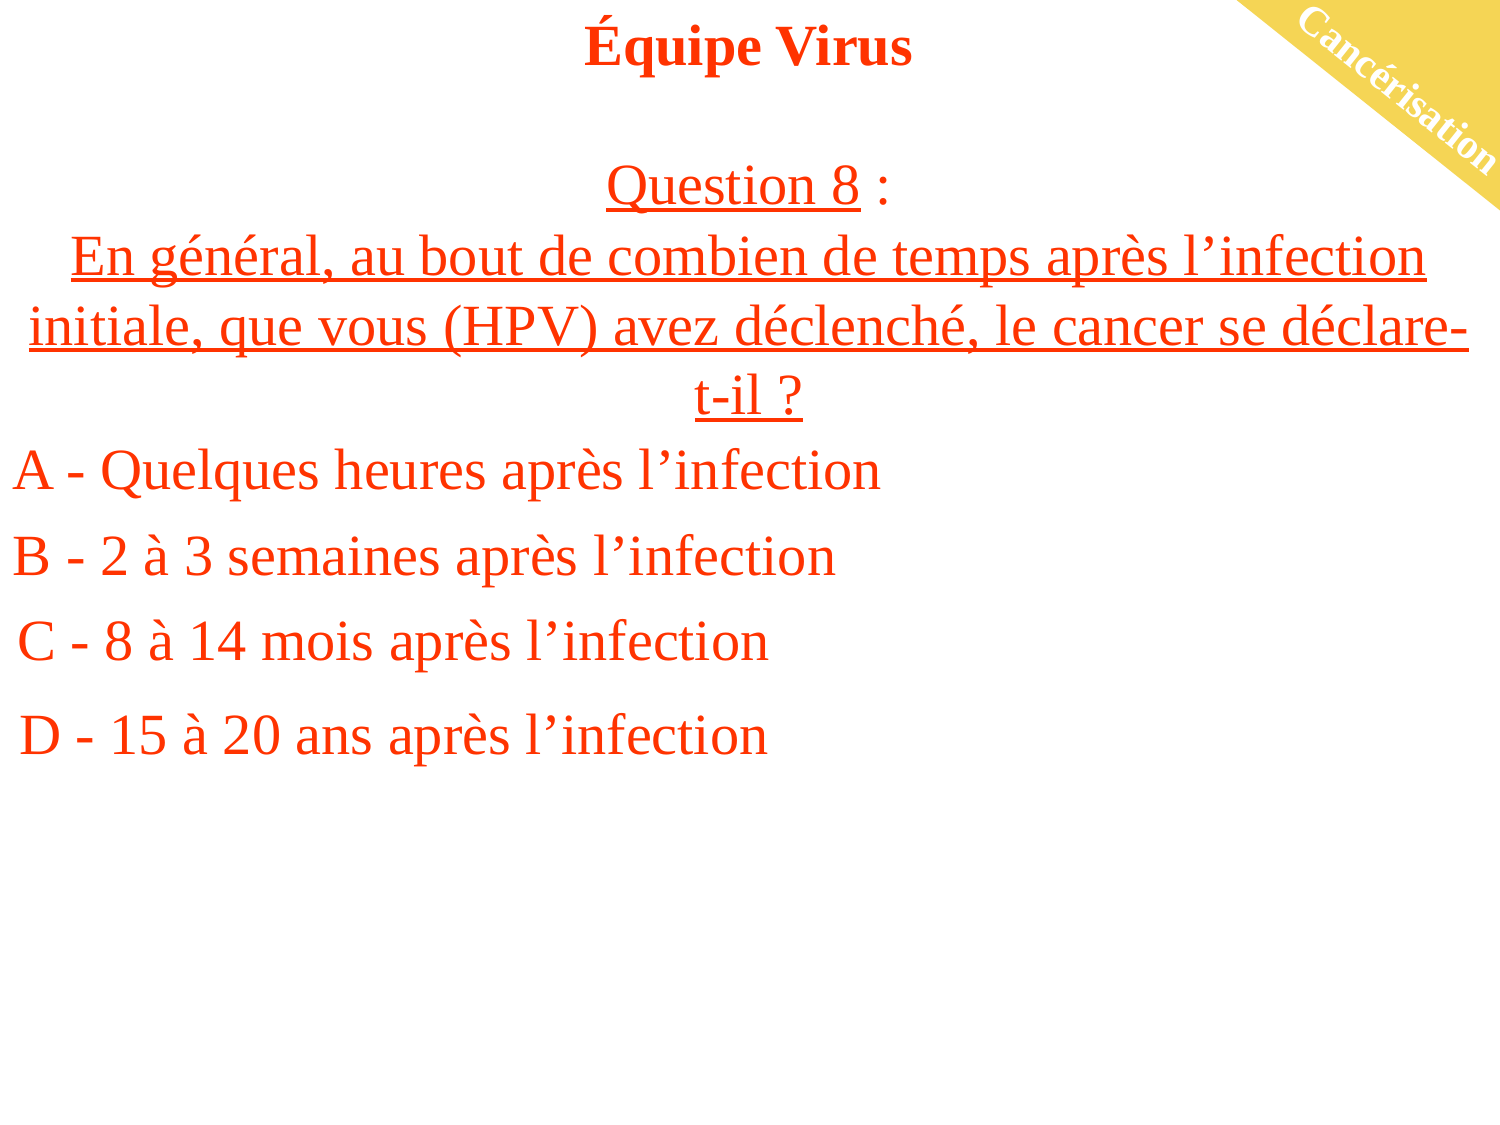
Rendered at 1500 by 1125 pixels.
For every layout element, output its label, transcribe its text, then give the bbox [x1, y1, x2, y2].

text_box Équipe Virus Question 8 : En général, au bout de combien de temps après l’infection initiale, que vous (HPV) avez déclenché, le cancer se déclare-t-il ? [0, 0, 1499, 423]
text_box B - 2 à 3 semaines après l’infection [0, 509, 1500, 594]
text_box A - Quelques heures après l’infection [0, 423, 1499, 509]
text_box [1233, 0, 1500, 214]
text_box C - 8 à 14 mois après l’infection [2, 595, 1500, 680]
text_box D - 15 à 20 ans après l’infection [4, 688, 1500, 774]
text_box Cancérisation [1272, 0, 1500, 203]
